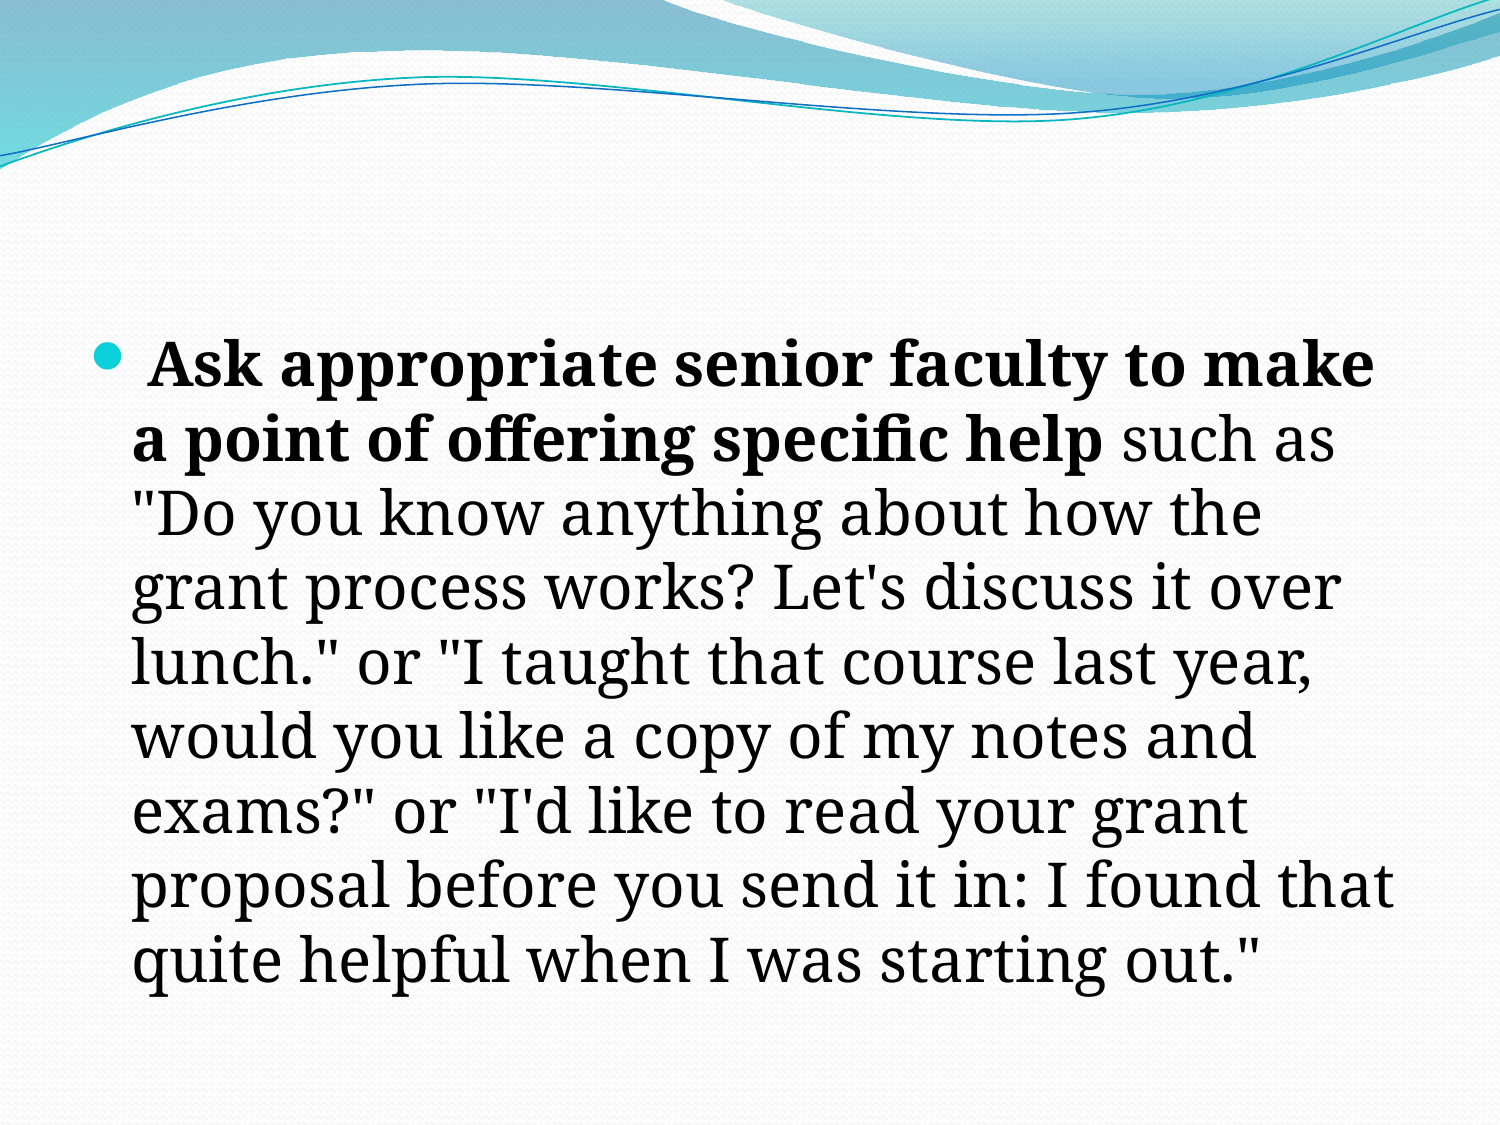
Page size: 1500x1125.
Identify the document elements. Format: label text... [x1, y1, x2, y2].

list Ask appropriate senior faculty to make a point of offering specific help such as "Do you know anything about how the grant process works? Let's discuss it over lunch." or "I taught that course last year, would you like a copy of my notes and exams?" or "I'd like to read your grant proposal before you send it in: I found that quite helpful when I was starting out." [75, 317, 1425, 1038]
